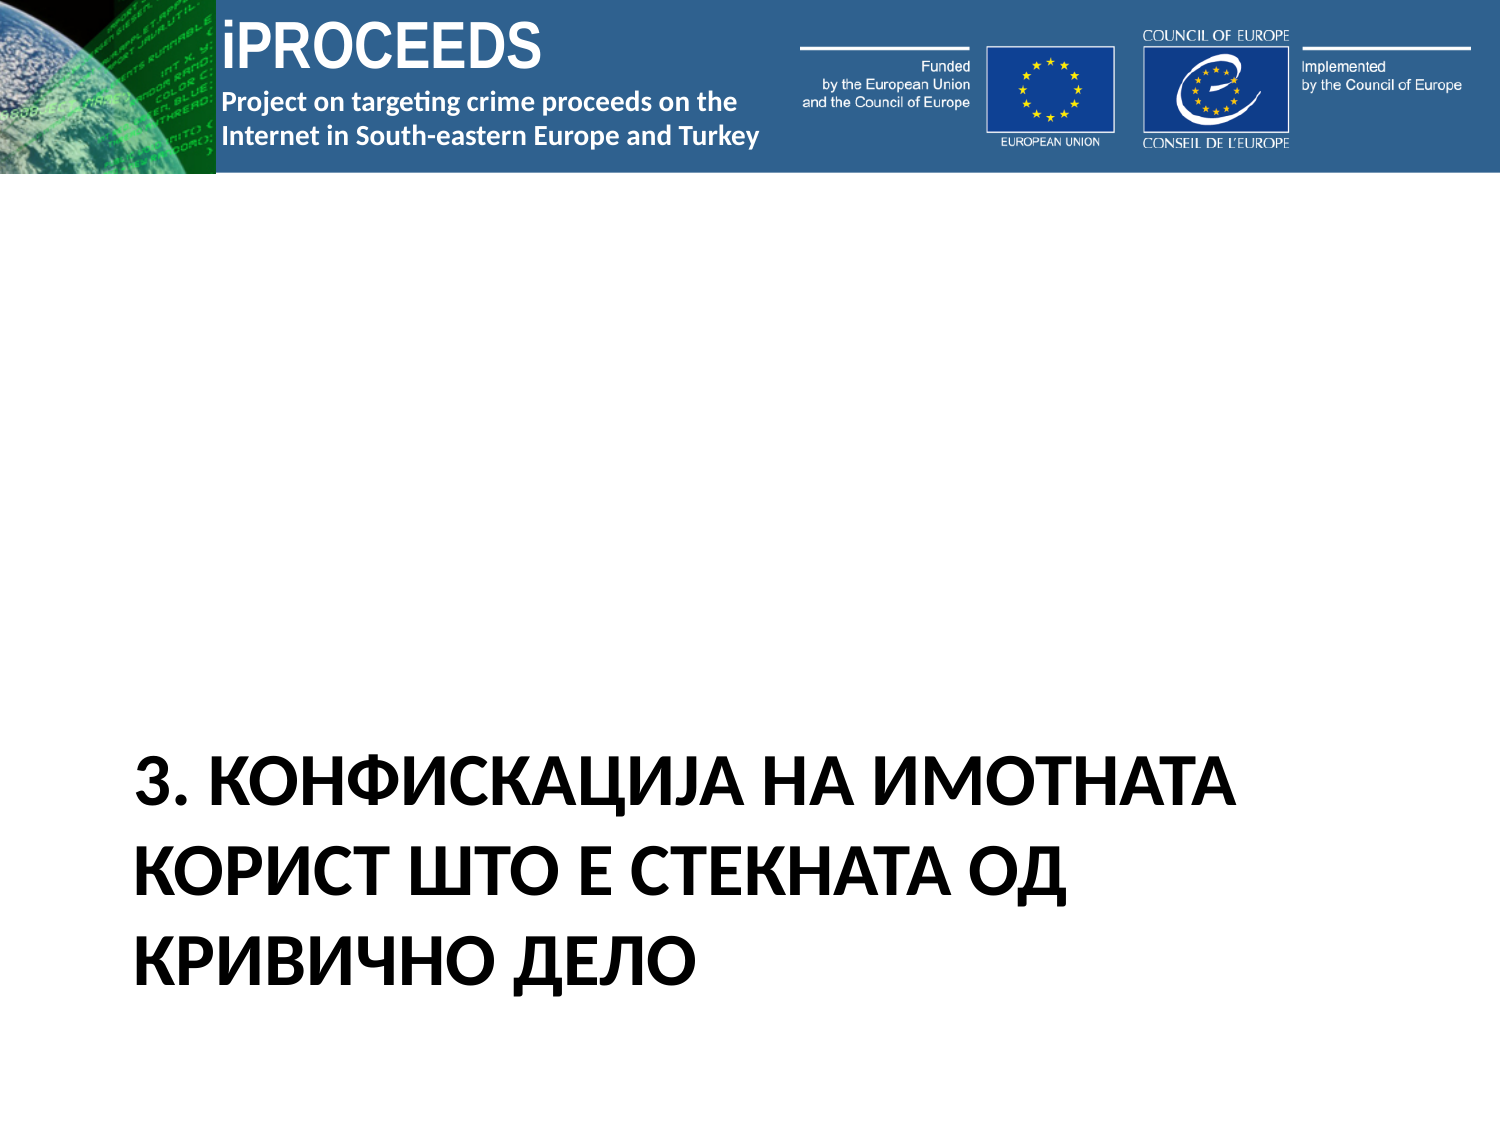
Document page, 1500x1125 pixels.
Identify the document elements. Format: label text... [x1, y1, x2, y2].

title 3. КОНФИСКАЦИЈА НА ИМОТНАТА КОРИСТ ШТО Е СТЕКНАТА ОД КРИВИЧНО ДЕЛО [118, 722, 1394, 947]
picture [800, 30, 1471, 148]
picture [0, 0, 216, 174]
